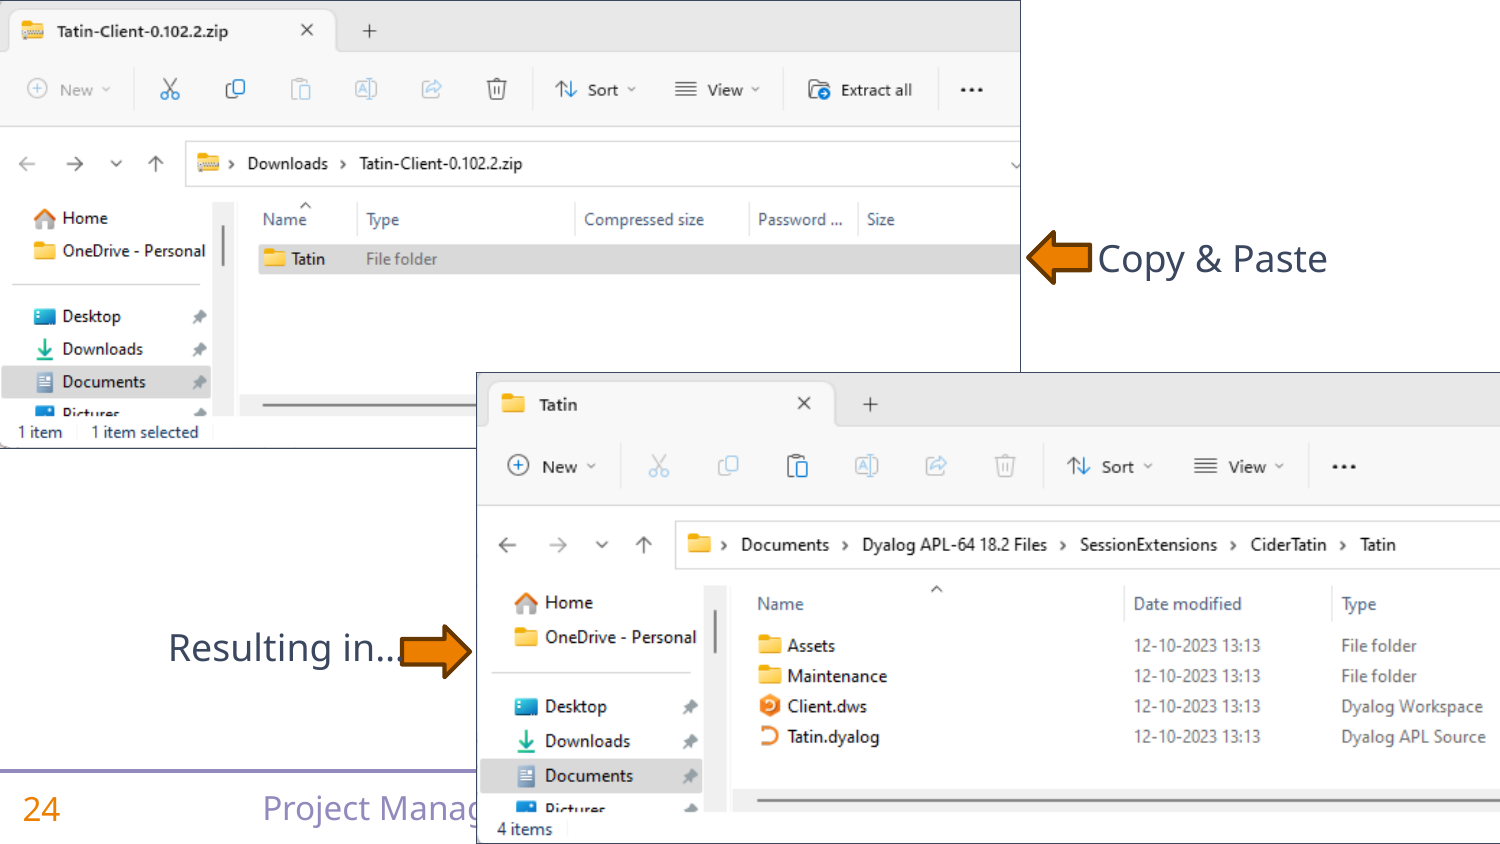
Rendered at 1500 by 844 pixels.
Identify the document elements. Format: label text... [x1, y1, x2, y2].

text_box [1026, 230, 1082, 285]
text_box [421, 624, 470, 680]
text_box Copy & Paste [1082, 227, 1344, 287]
text_box Resulting in… [153, 616, 421, 677]
picture [0, 0, 1500, 844]
